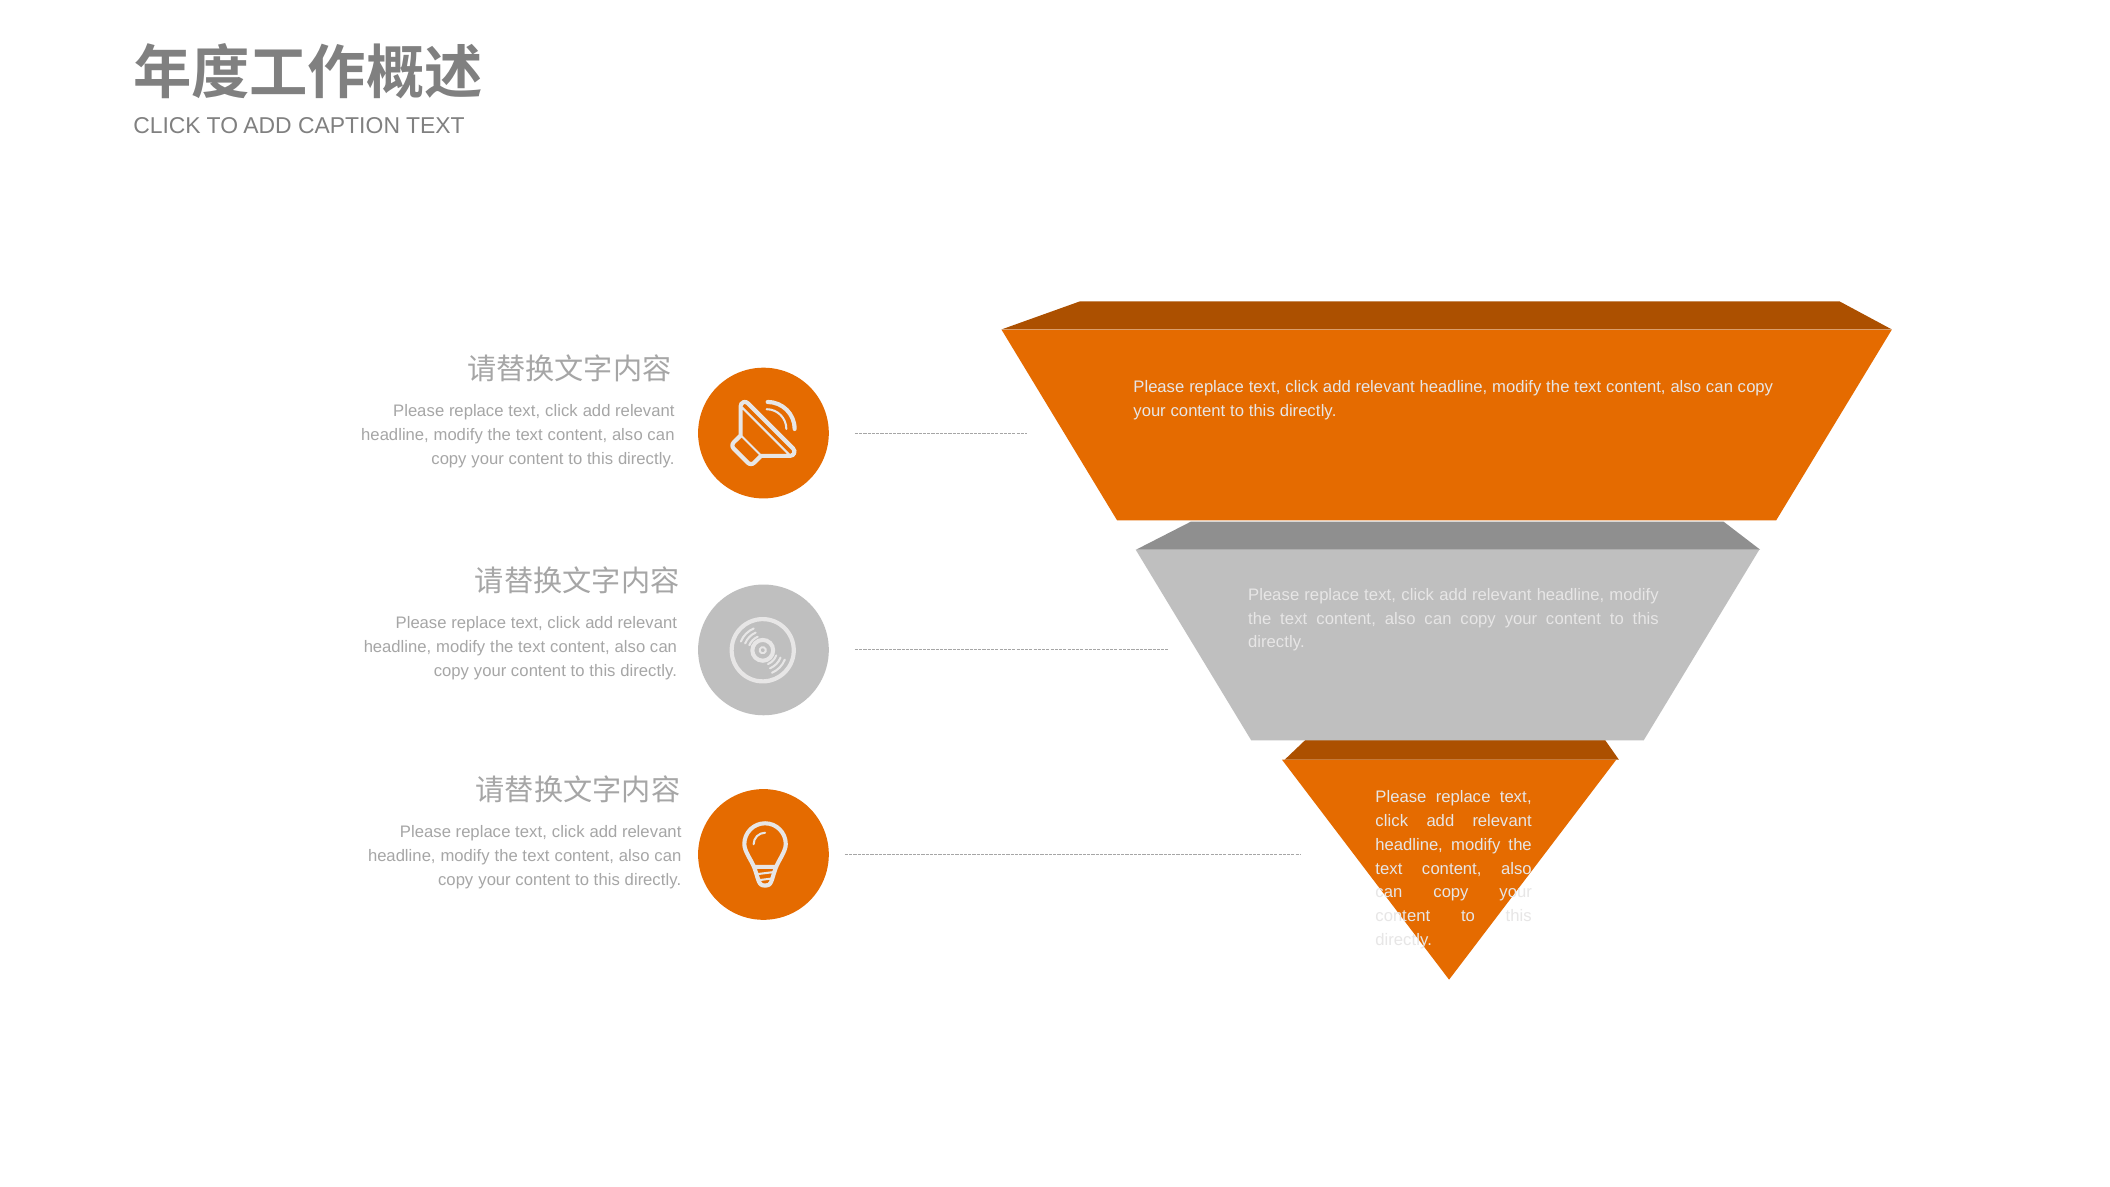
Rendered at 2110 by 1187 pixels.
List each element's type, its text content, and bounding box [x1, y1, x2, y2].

text_box 年度工作概述 [133, 35, 513, 106]
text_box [698, 367, 829, 499]
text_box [338, 764, 682, 888]
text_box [698, 789, 829, 920]
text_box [1001, 301, 1892, 980]
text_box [698, 584, 829, 716]
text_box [331, 343, 675, 467]
text_box CLICK TO ADD CAPTION TEXT [133, 110, 513, 138]
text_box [334, 555, 681, 679]
